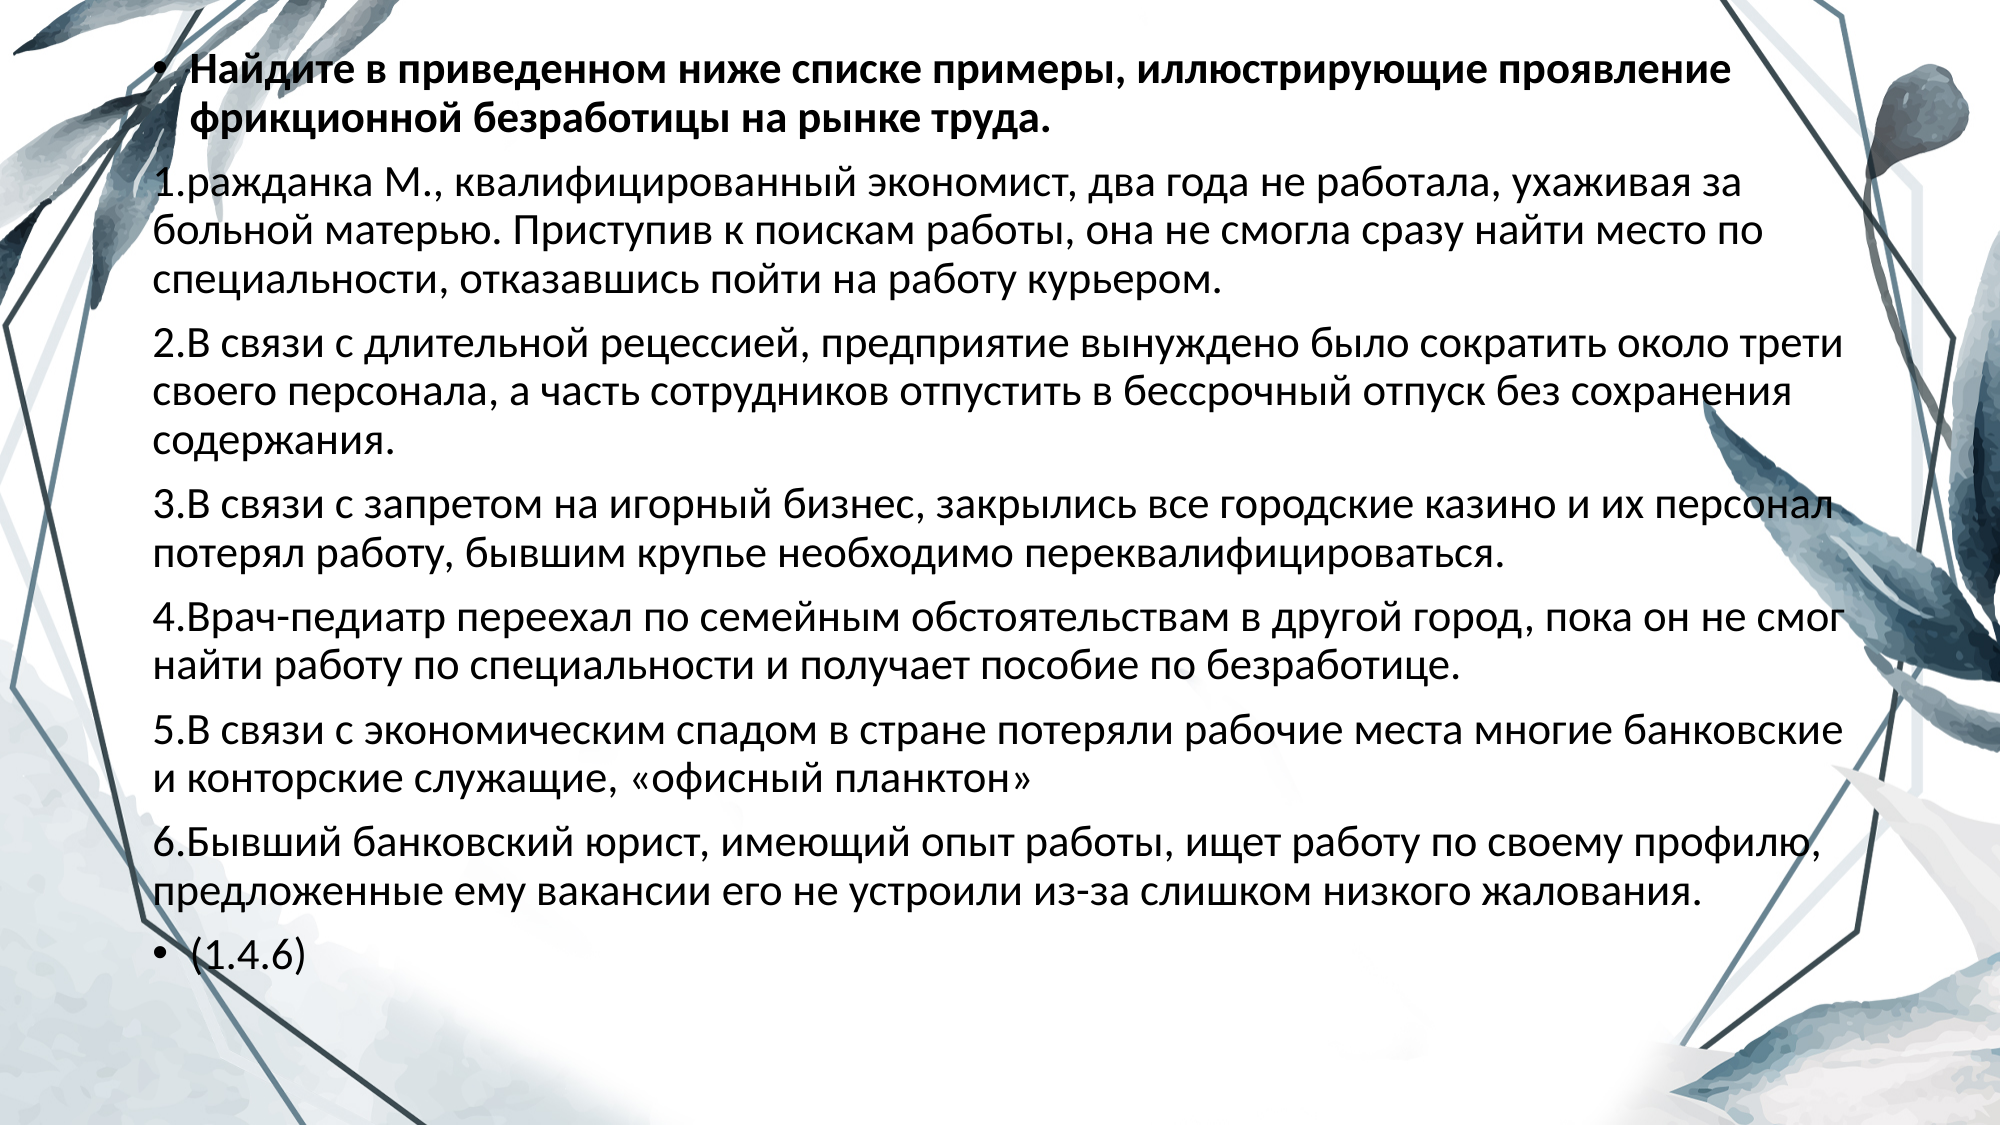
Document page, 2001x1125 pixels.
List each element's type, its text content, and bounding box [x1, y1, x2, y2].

picture [0, 0, 2000, 1125]
list Найдите в приведенном ниже списке примеры, иллюстрирующие проявление фрикционной безработицы на рынке труда. 1.ражданка М., квалифицированный экономист, два года не работала, ухаживая за больной матерью. Приступив к поискам работы, она не смогла сразу найти место по специальности, отказавшись пойти на работу курьером. 2.В связи с длительной рецессией, предприятие вынуждено было сократить около трети своего персонала, а часть сотрудников отпустить в бессрочный отпуск без сохранения содержания. 3.В связи с запретом на игорный бизнес, закрылись все городские казино и их персонал потерял работу, бывшим крупье необходимо переквалифицироваться. 4.Врач-педиатр переехал по семейным обстоятельствам в другой город, пока он не смог найти работу по специальности и получает пособие по безработице. 5.В связи с экономическим спадом в стране потеряли рабочие места многие банковские и конторские служащие, «офисный планктон» 6.Бывший банковский юрист, имеющий опыт работы, ищет работу по своему профилю, предложенные ему вакансии его не устроили из-за слишком низкого жалования. (1.4.6) [137, 37, 1863, 1014]
